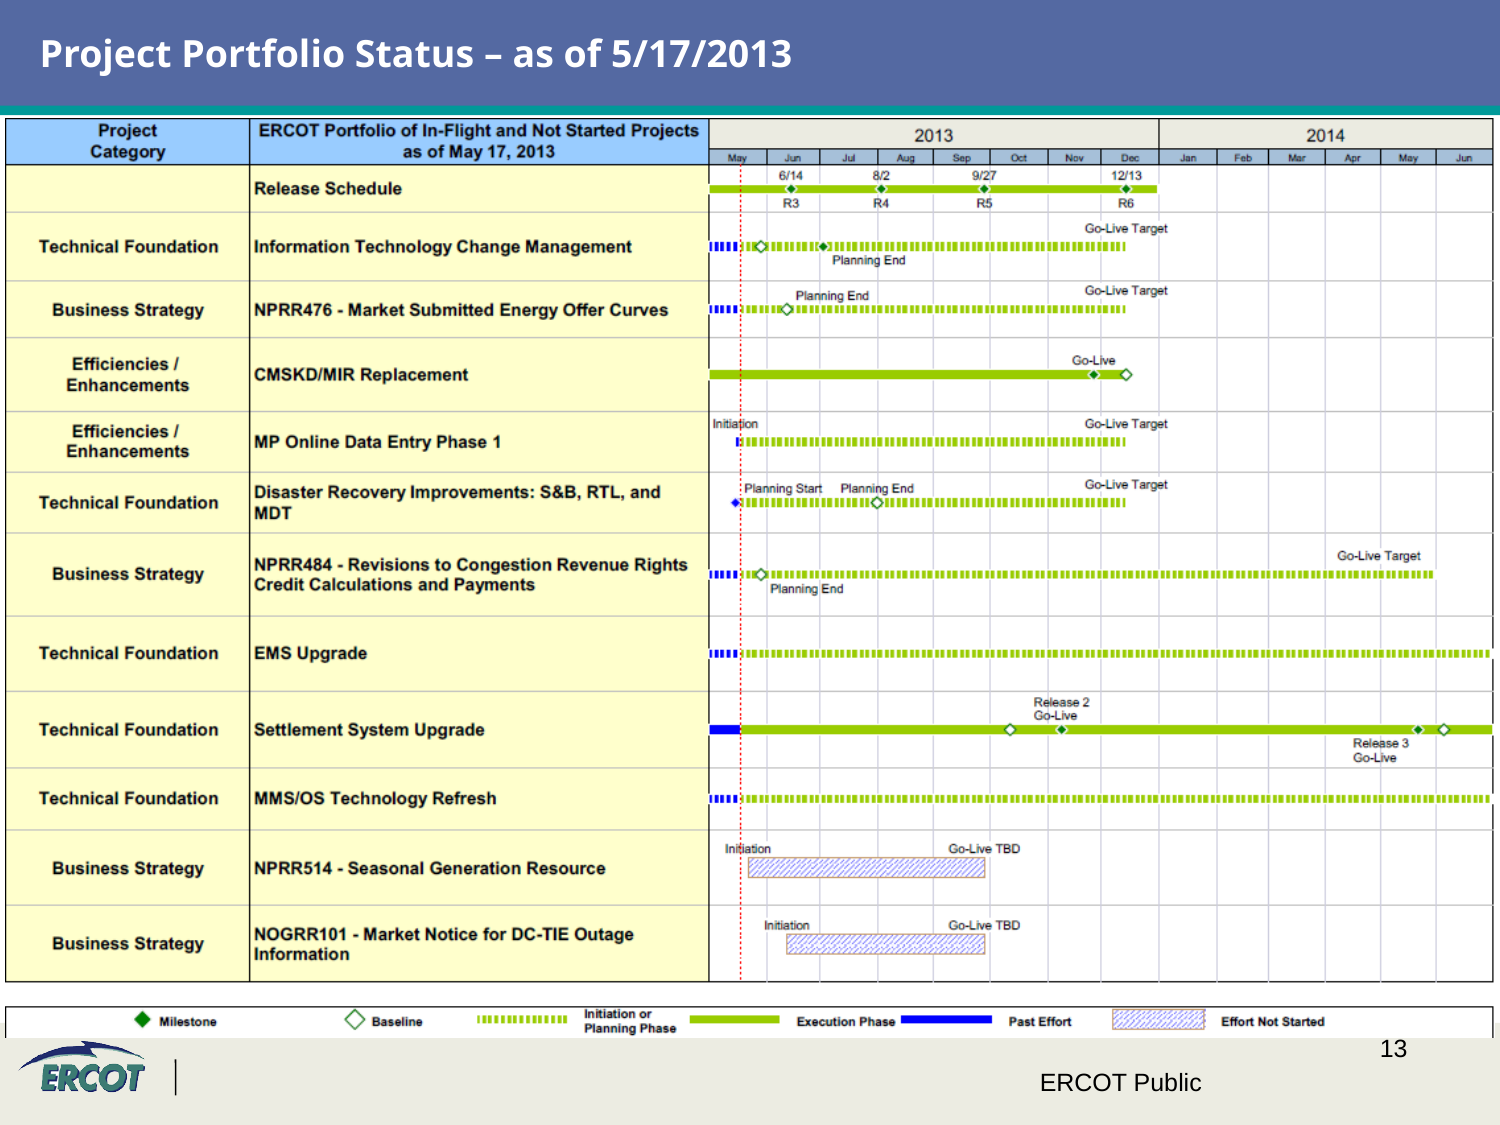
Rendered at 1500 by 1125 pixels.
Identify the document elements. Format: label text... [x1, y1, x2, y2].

text_box Project Portfolio Status – as of 5/17/2013 [24, 30, 1163, 106]
picture [5, 118, 1495, 1111]
text_box [24, 22, 1450, 85]
footer ERCOT Public [1025, 1059, 1438, 1125]
